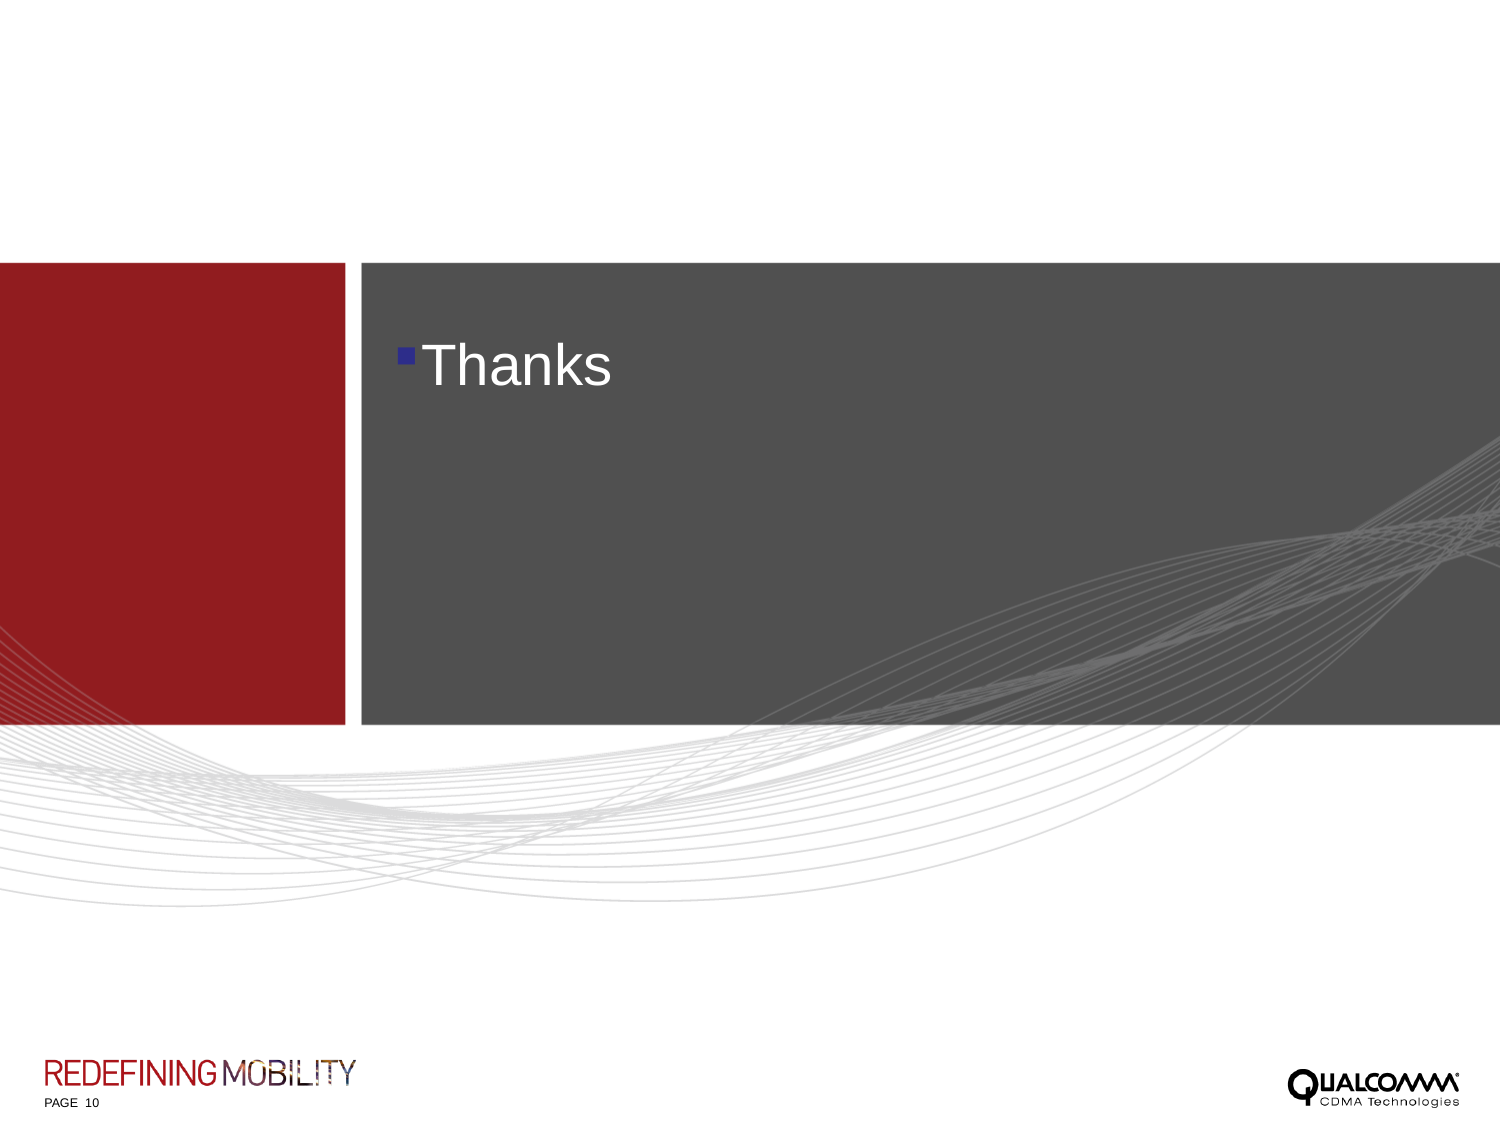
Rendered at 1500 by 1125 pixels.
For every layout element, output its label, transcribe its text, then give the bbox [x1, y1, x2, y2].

list Thanks [377, 324, 1166, 526]
picture [30, 1048, 366, 1098]
picture [0, 187, 1500, 938]
